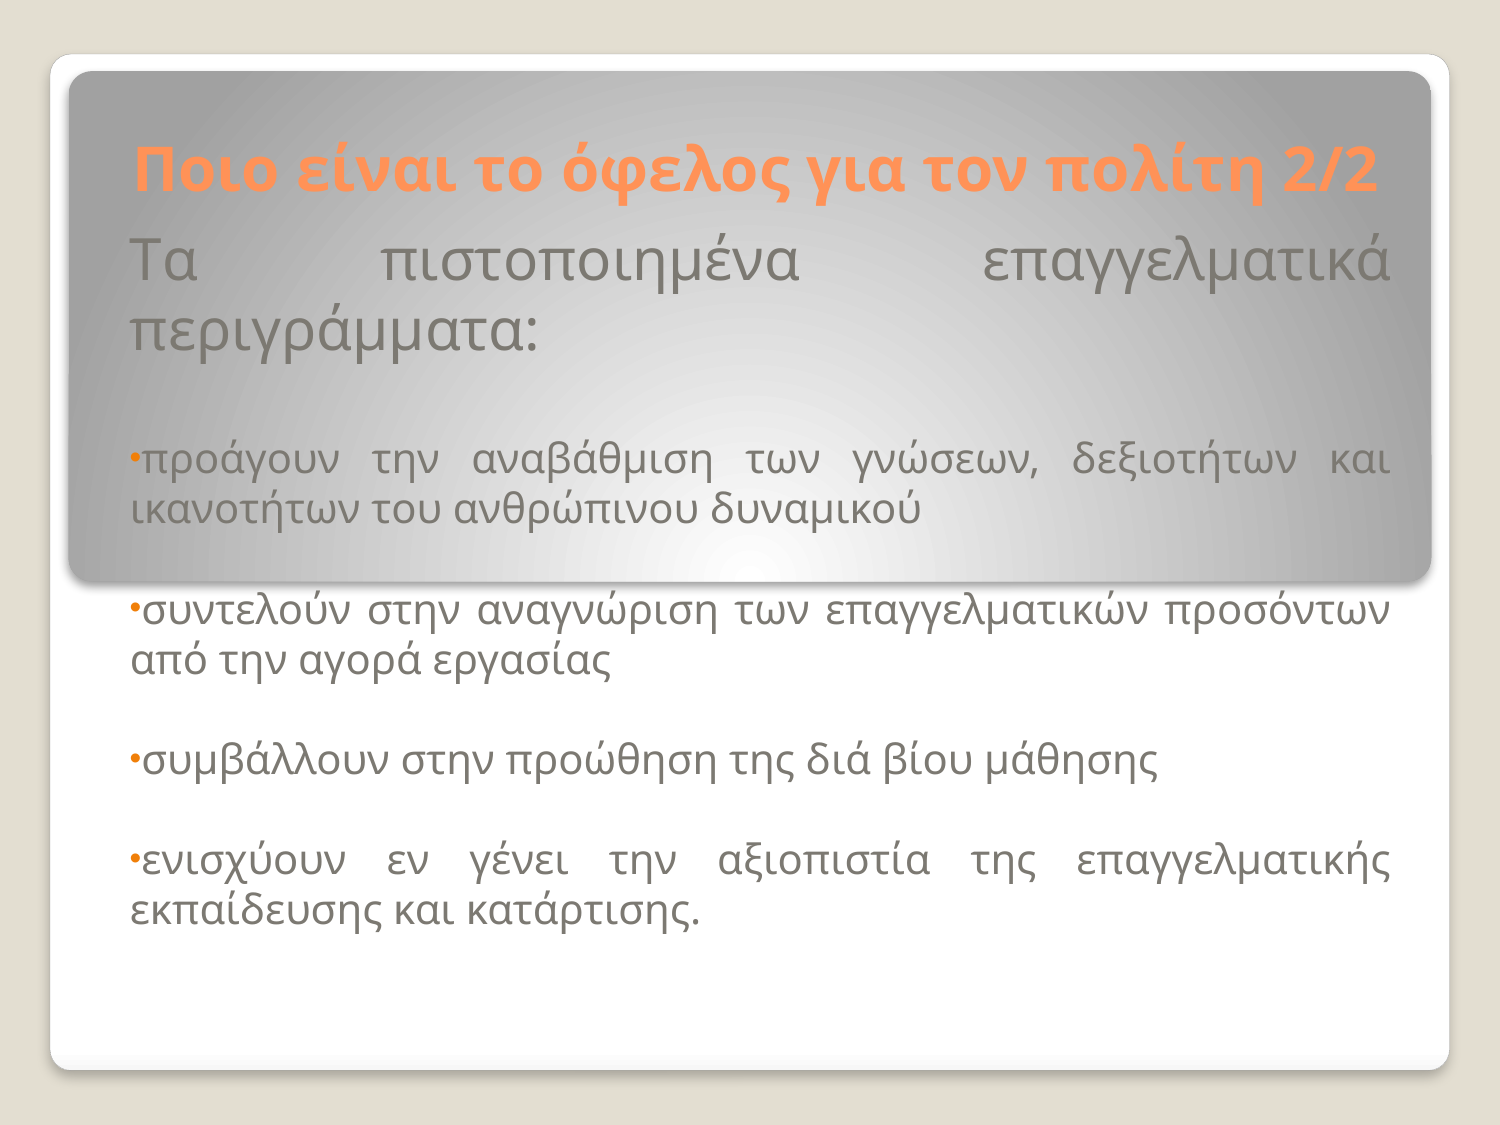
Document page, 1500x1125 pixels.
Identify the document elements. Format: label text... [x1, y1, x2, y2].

subtitle Tα πιστοποιημένα επαγγελματικά περιγράμματα: προάγουν την αναβάθμιση των γνώσεων, δεξιοτήτων και ικανοτήτων του ανθρώπινου δυναμικού συντελούν στην αναγνώριση των επαγγελματικών προσόντων από την αγορά εργασίας συμβάλλουν στην προώθηση της διά βίου μάθησης ενισχύουν εν γένει την αξιοπιστία της επαγγελματικής εκπαίδευσης και κατάρτισης. [93, 222, 1407, 1020]
title Ποιο είναι το όφελος για τον πολίτη 2/2 [112, 117, 1388, 211]
